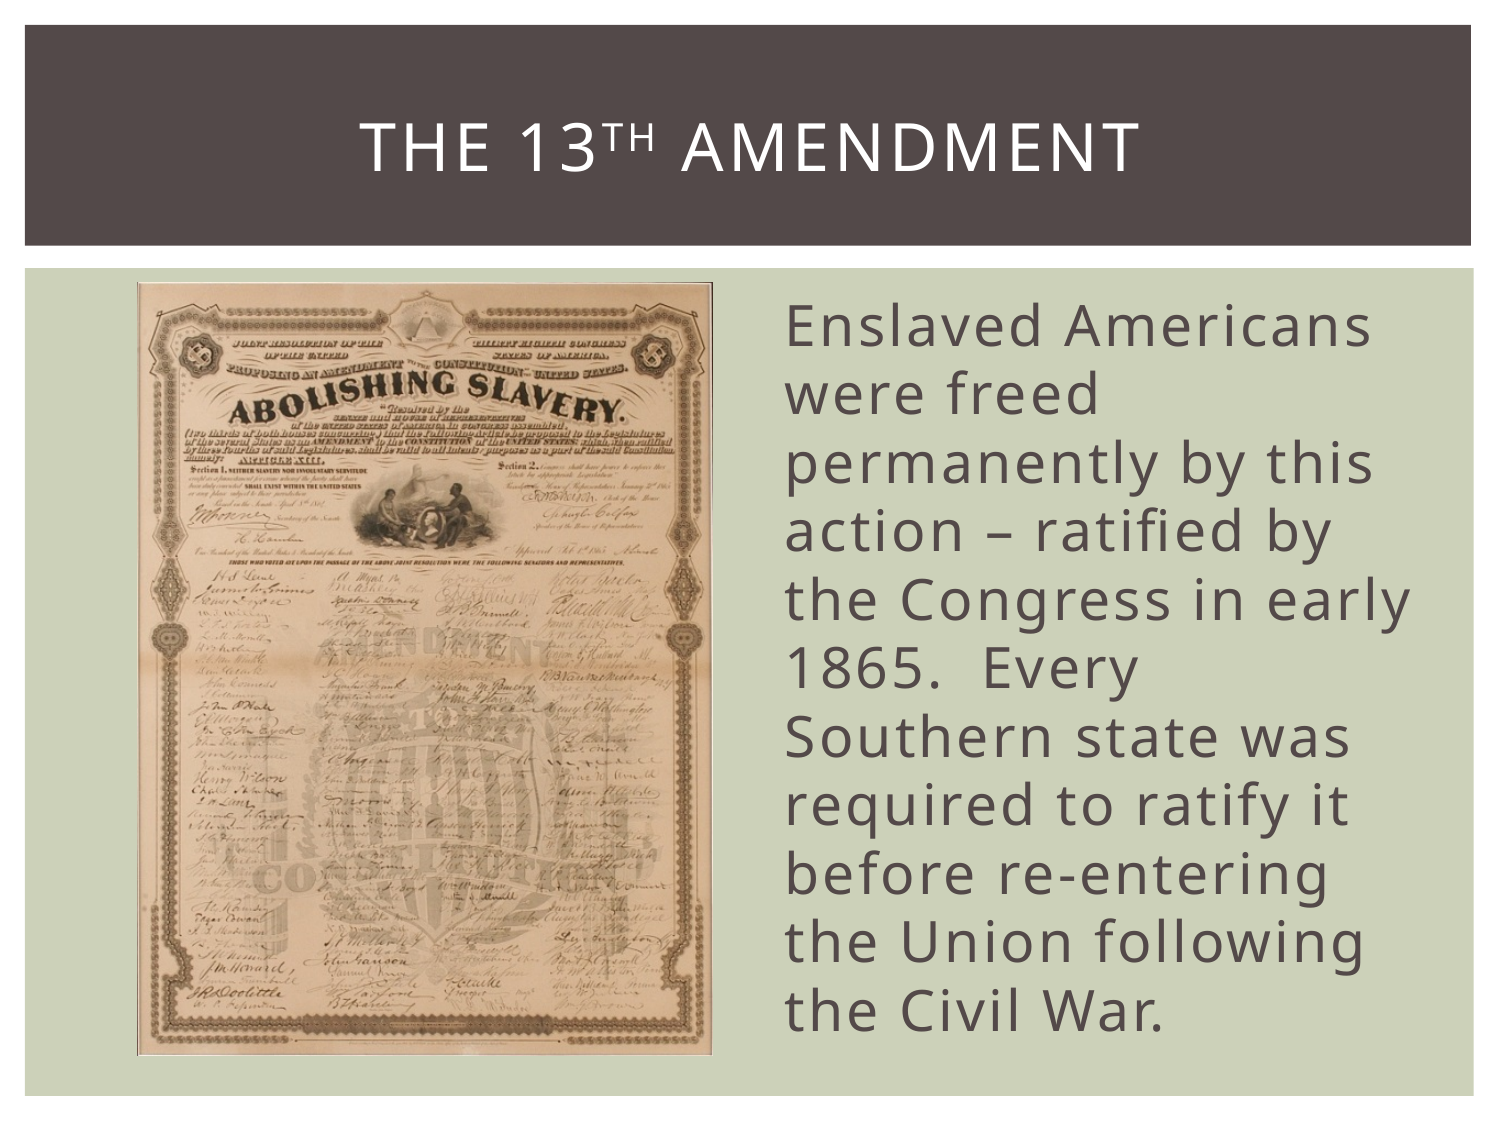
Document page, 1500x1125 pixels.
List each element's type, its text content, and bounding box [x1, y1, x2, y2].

list Enslaved Americans were freed permanently by this action – ratified by the Congress in early 1865. Every Southern state was required to ratify it before re-entering the Union following the Civil War. [762, 281, 1438, 1050]
title The 13th Amendment [62, 58, 1438, 232]
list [137, 281, 713, 1056]
